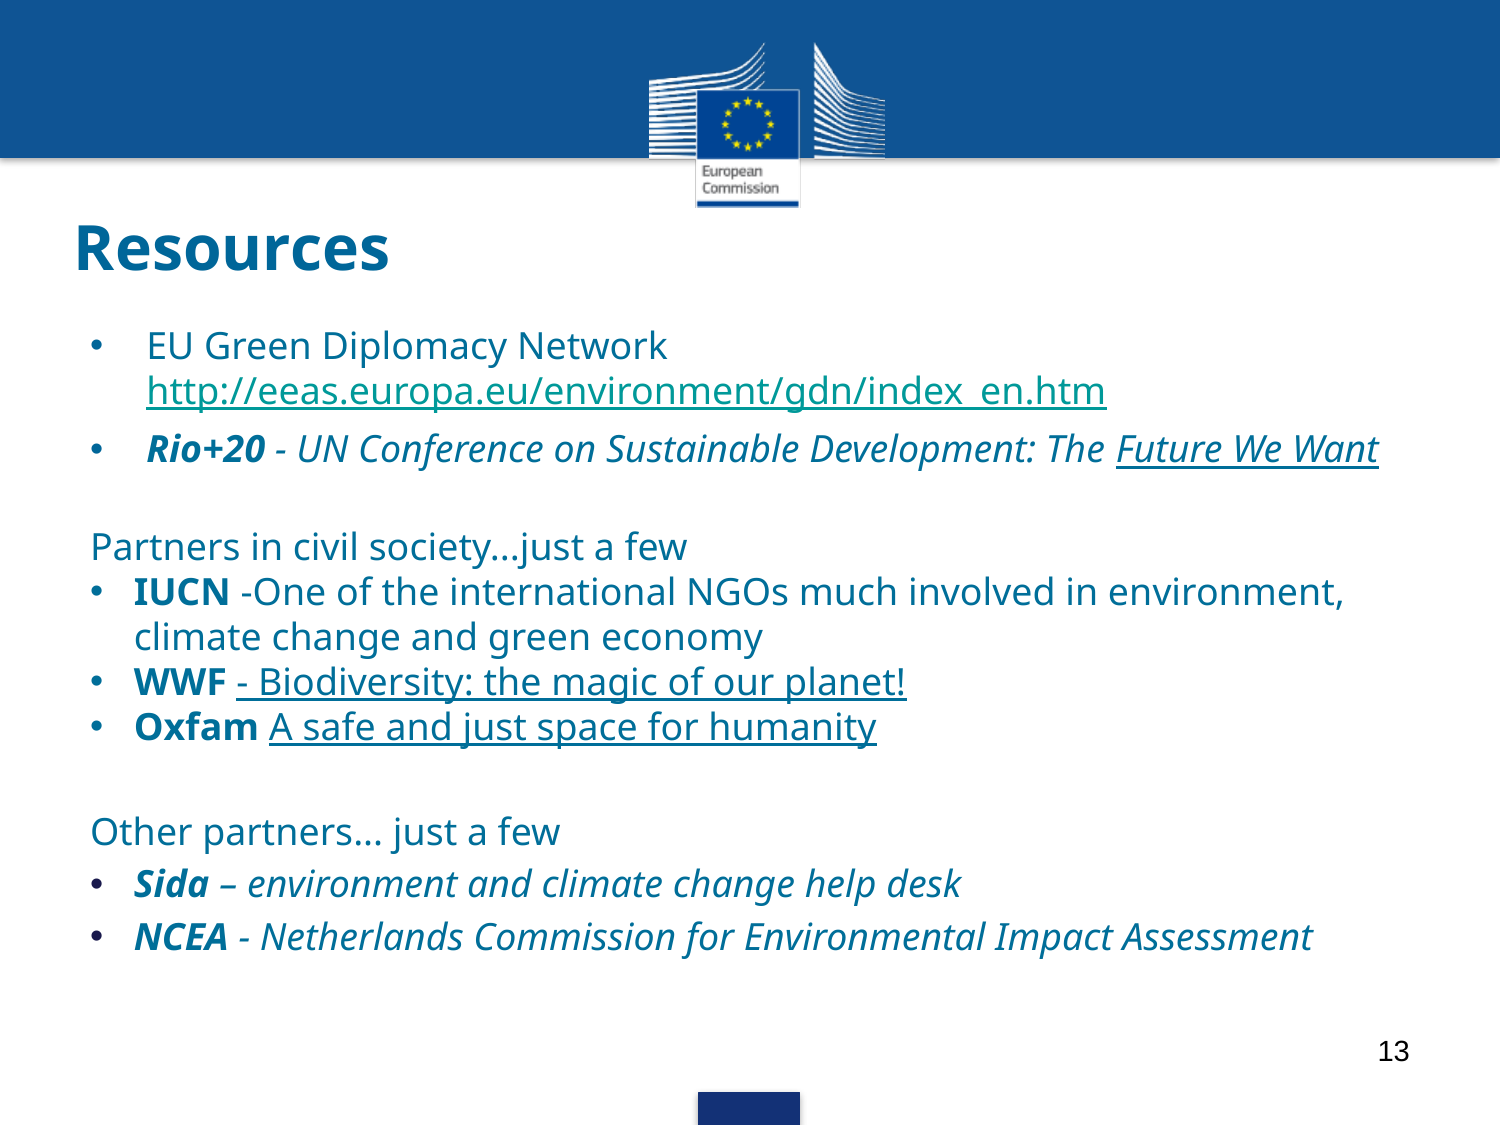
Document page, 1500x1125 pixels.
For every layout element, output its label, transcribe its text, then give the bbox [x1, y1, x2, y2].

slide_number 13 [1074, 1024, 1426, 1103]
picture [649, 42, 885, 144]
list EU Green Diplomacy Network http://eeas.europa.eu/environment/gdn/index_en.htm Rio+20 - UN Conference on Sustainable Development: The Future We Want Partners in civil society...just a few IUCN -One of the international NGOs much involved in environment, climate change and green economy WWF - Biodiversity: the magic of our planet! Oxfam A safe and just space for humanity Other partners... just a few Sida – environment and climate change help desk NCEA - Netherlands Commission for Environmental Impact Assessment [75, 314, 1471, 968]
title Resources [0, 144, 1350, 347]
